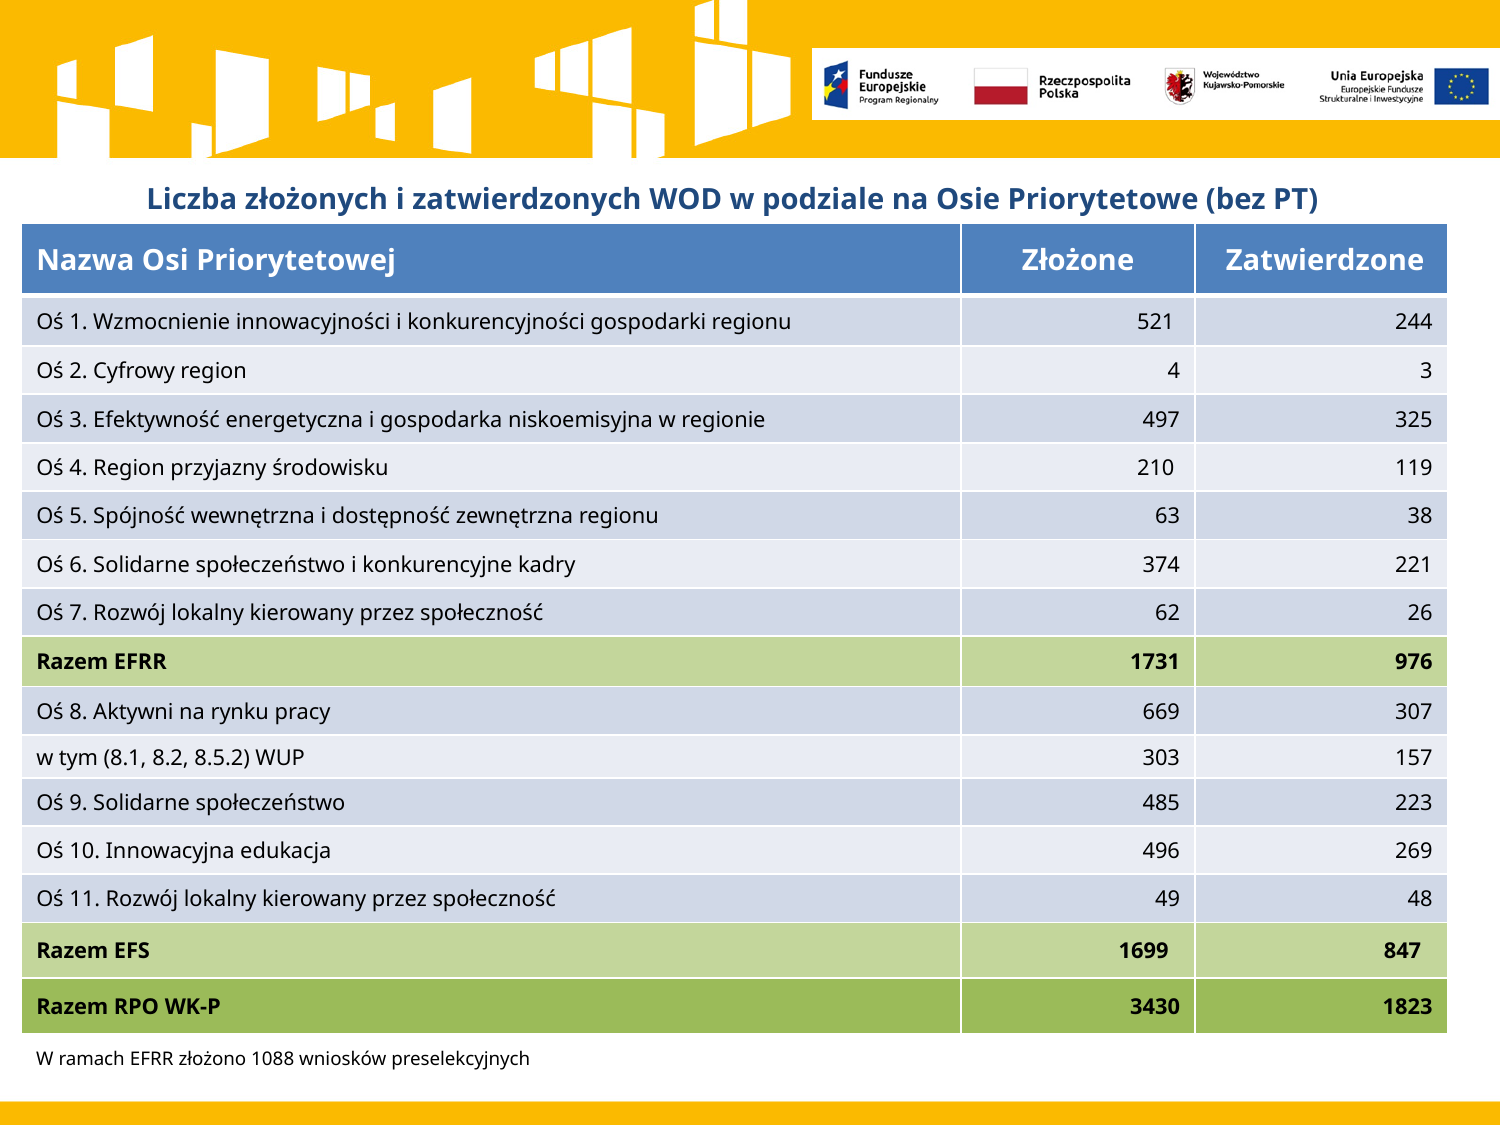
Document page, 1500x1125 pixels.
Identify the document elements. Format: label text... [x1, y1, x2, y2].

table_cell 49 [962, 875, 1194, 922]
table_cell 1699 [962, 923, 1194, 977]
table_cell 1823 [1196, 979, 1447, 1033]
table_cell 38 [1196, 492, 1447, 539]
table_header Złożone [962, 224, 1194, 293]
table_cell 244 [1196, 298, 1447, 345]
table_cell 4 [962, 347, 1194, 393]
text_box Liczba złożonych i zatwierdzonych WOD w podziale na Osie Priorytetowe (bez PT) [21, 173, 1445, 222]
table_cell Oś 1. Wzmocnienie innowacyjności i konkurencyjności gospodarki regionu [22, 298, 960, 345]
table_cell 307 [1196, 687, 1447, 734]
table_cell Razem EFRR [22, 637, 960, 686]
text_box W ramach EFRR złożono 1088 wniosków preselekcyjnych [21, 1038, 969, 1076]
table_cell 303 [962, 736, 1194, 777]
table_cell 48 [1196, 875, 1447, 922]
table_cell Oś 9. Solidarne społeczeństwo [22, 779, 960, 825]
table_cell 3430 [962, 979, 1194, 1033]
table_cell 496 [962, 827, 1194, 873]
table_cell 3 [1196, 347, 1447, 393]
table_cell Oś 4. Region przyjazny środowisku [22, 444, 960, 490]
table_cell 497 [962, 395, 1194, 442]
table_cell 269 [1196, 827, 1447, 873]
table_cell Razem RPO WK-P [22, 979, 960, 1033]
table_cell Oś 8. Aktywni na rynku pracy [22, 687, 960, 734]
table_cell Oś 11. Rozwój lokalny kierowany przez społeczność [22, 875, 960, 922]
table_cell Oś 10. Innowacyjna edukacja [22, 827, 960, 873]
table_header Nazwa Osi Priorytetowej [22, 224, 960, 293]
table_cell Oś 6. Solidarne społeczeństwo i konkurencyjne kadry [22, 540, 960, 587]
table_cell 976 [1196, 637, 1447, 686]
table_cell 223 [1196, 779, 1447, 825]
table_cell 62 [962, 589, 1194, 635]
table_cell Oś 7. Rozwój lokalny kierowany przez społeczność [22, 589, 960, 635]
table_cell Razem EFS [22, 923, 960, 977]
table_cell 26 [1196, 589, 1447, 635]
table_cell 485 [962, 779, 1194, 825]
table_cell 669 [962, 687, 1194, 734]
table_cell Oś 5. Spójność wewnętrzna i dostępność zewnętrzna regionu [22, 492, 960, 539]
table_cell 374 [962, 540, 1194, 587]
table_cell 63 [962, 492, 1194, 539]
table_cell 221 [1196, 540, 1447, 587]
table_cell 847 [1196, 923, 1447, 977]
table_cell 521 [962, 298, 1194, 345]
table_cell 325 [1196, 395, 1447, 442]
picture [0, 0, 1500, 1125]
table_cell Oś 2. Cyfrowy region [22, 347, 960, 393]
table_cell w tym (8.1, 8.2, 8.5.2) WUP [22, 736, 960, 777]
table_cell 119 [1196, 444, 1447, 490]
table_cell Oś 3. Efektywność energetyczna i gospodarka niskoemisyjna w regionie [22, 395, 960, 442]
table_cell 210 [962, 444, 1194, 490]
table_header Zatwierdzone [1196, 224, 1447, 293]
table_cell 157 [1196, 736, 1447, 777]
table_cell 1731 [962, 637, 1194, 686]
